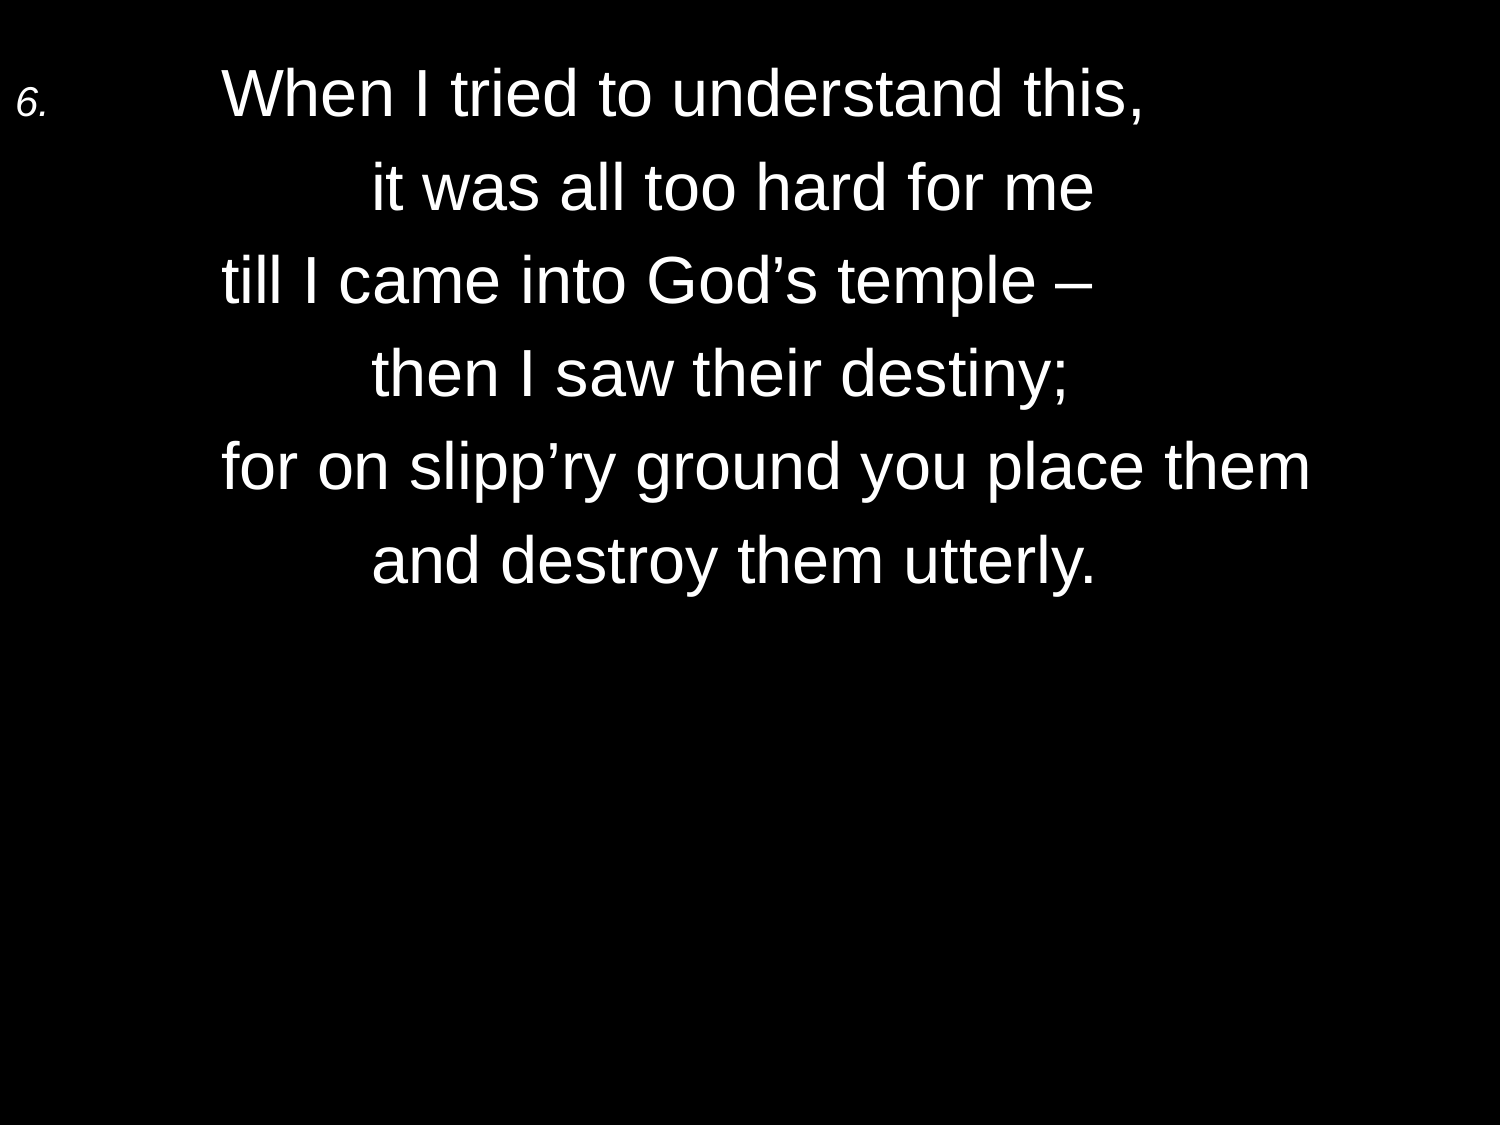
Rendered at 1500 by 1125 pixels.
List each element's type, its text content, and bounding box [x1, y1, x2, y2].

list 6. When I tried to understand this, it was all too hard for me till I came into God’s temple – then I saw their destiny; for on slipp’ry ground you place them and destroy them utterly. [0, 42, 1500, 1047]
